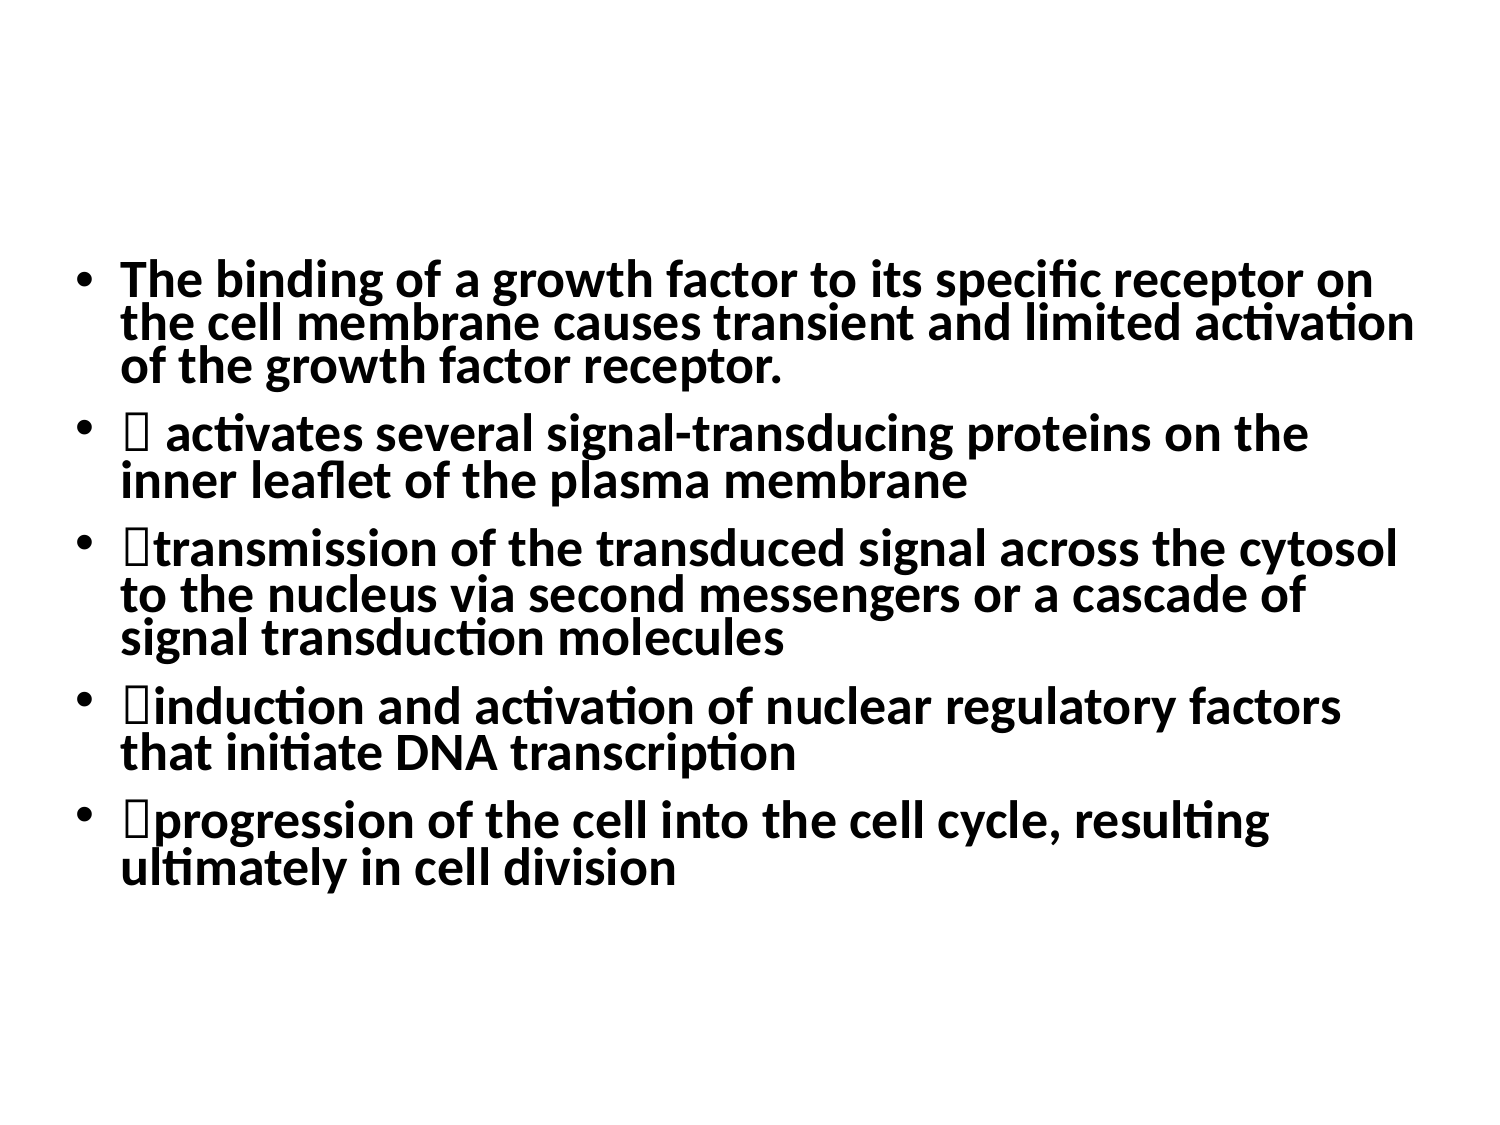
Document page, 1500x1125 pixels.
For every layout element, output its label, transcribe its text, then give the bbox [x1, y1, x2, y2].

list The binding of a growth factor to its specific receptor on the cell membrane causes transient and limited activation of the growth factor receptor.  activates several signal-transducing proteins on the inner leaflet of the plasma membrane transmission of the transduced signal across the cytosol to the nucleus via second messengers or a cascade of signal transduction molecules induction and activation of nuclear regulatory factors that initiate DNA transcription progression of the cell into the cell cycle, resulting ultimately in cell division [75, 262, 1425, 1005]
